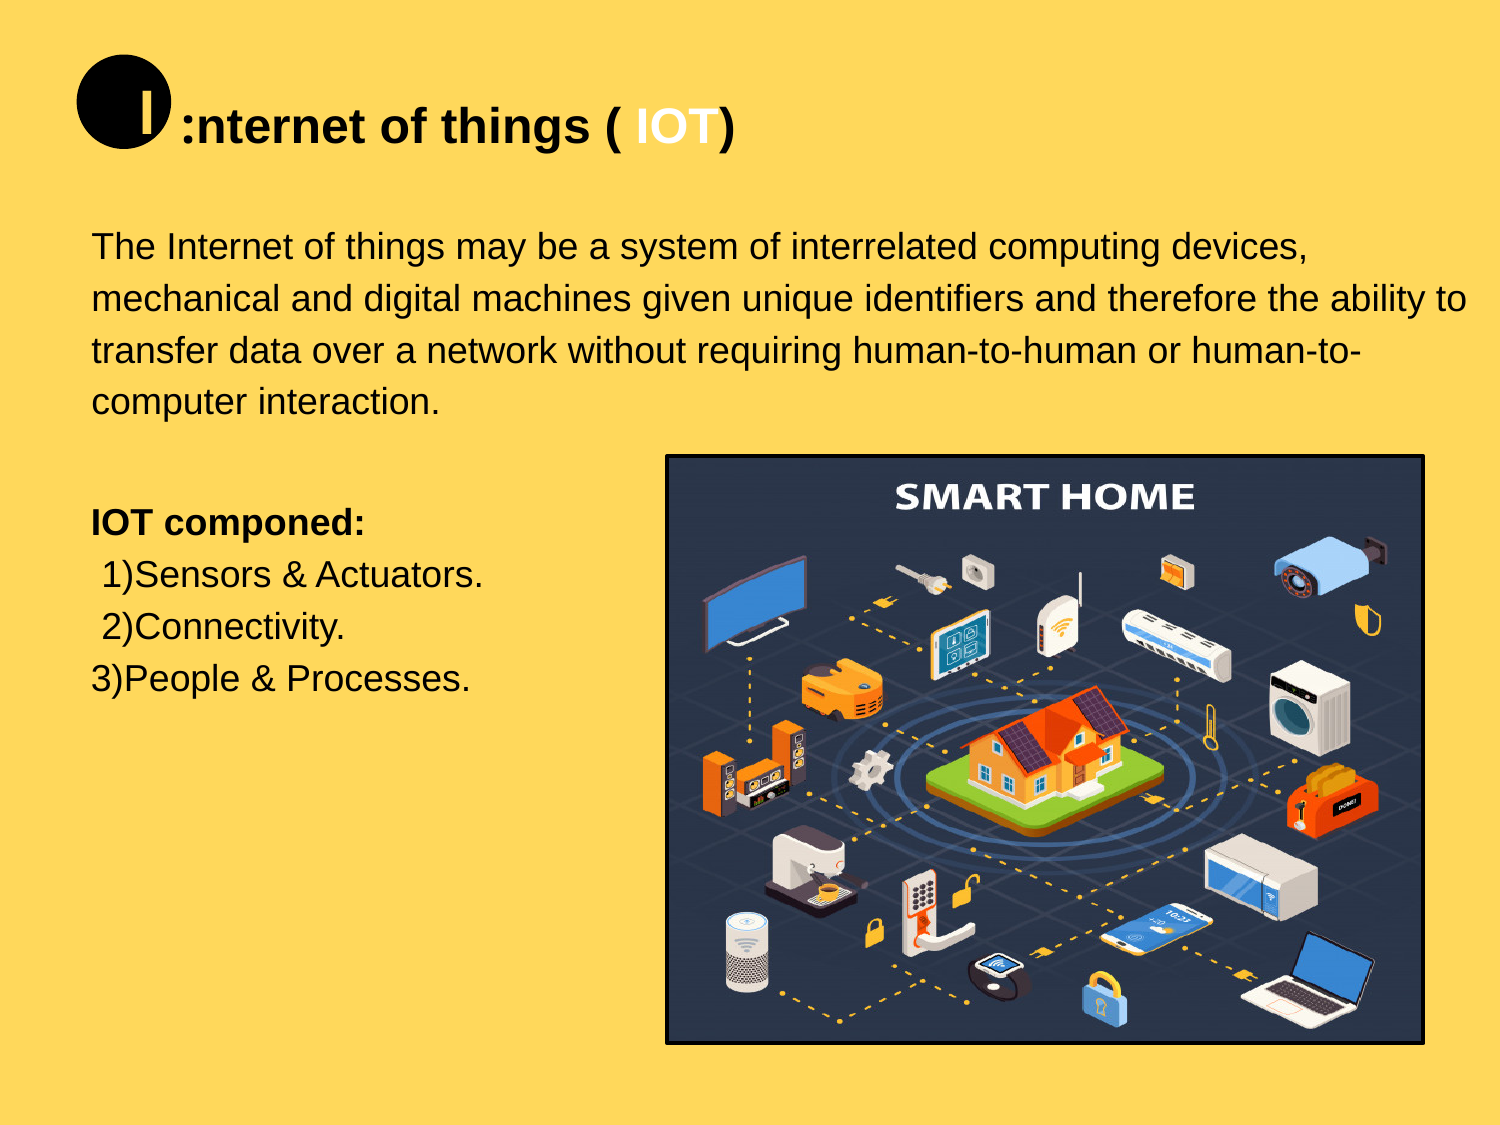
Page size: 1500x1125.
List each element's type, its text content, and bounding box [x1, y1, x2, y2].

text_box I [123, 60, 206, 155]
text_box The Internet of things may be a system of interrelated computing devices, mechanical and digital machines given unique identifiers and therefore the ability to transfer data over a network without requiring human-to-human or human-to-computer interaction. [76, 208, 1500, 430]
text_box [665, 454, 1425, 1045]
text_box nternet of things ( IOT): [164, 77, 751, 161]
text_box [74, 52, 151, 152]
text_box IOT componed: 1)Sensors & Actuators. 2)Connectivity. 3)People & Processes. [76, 484, 665, 706]
